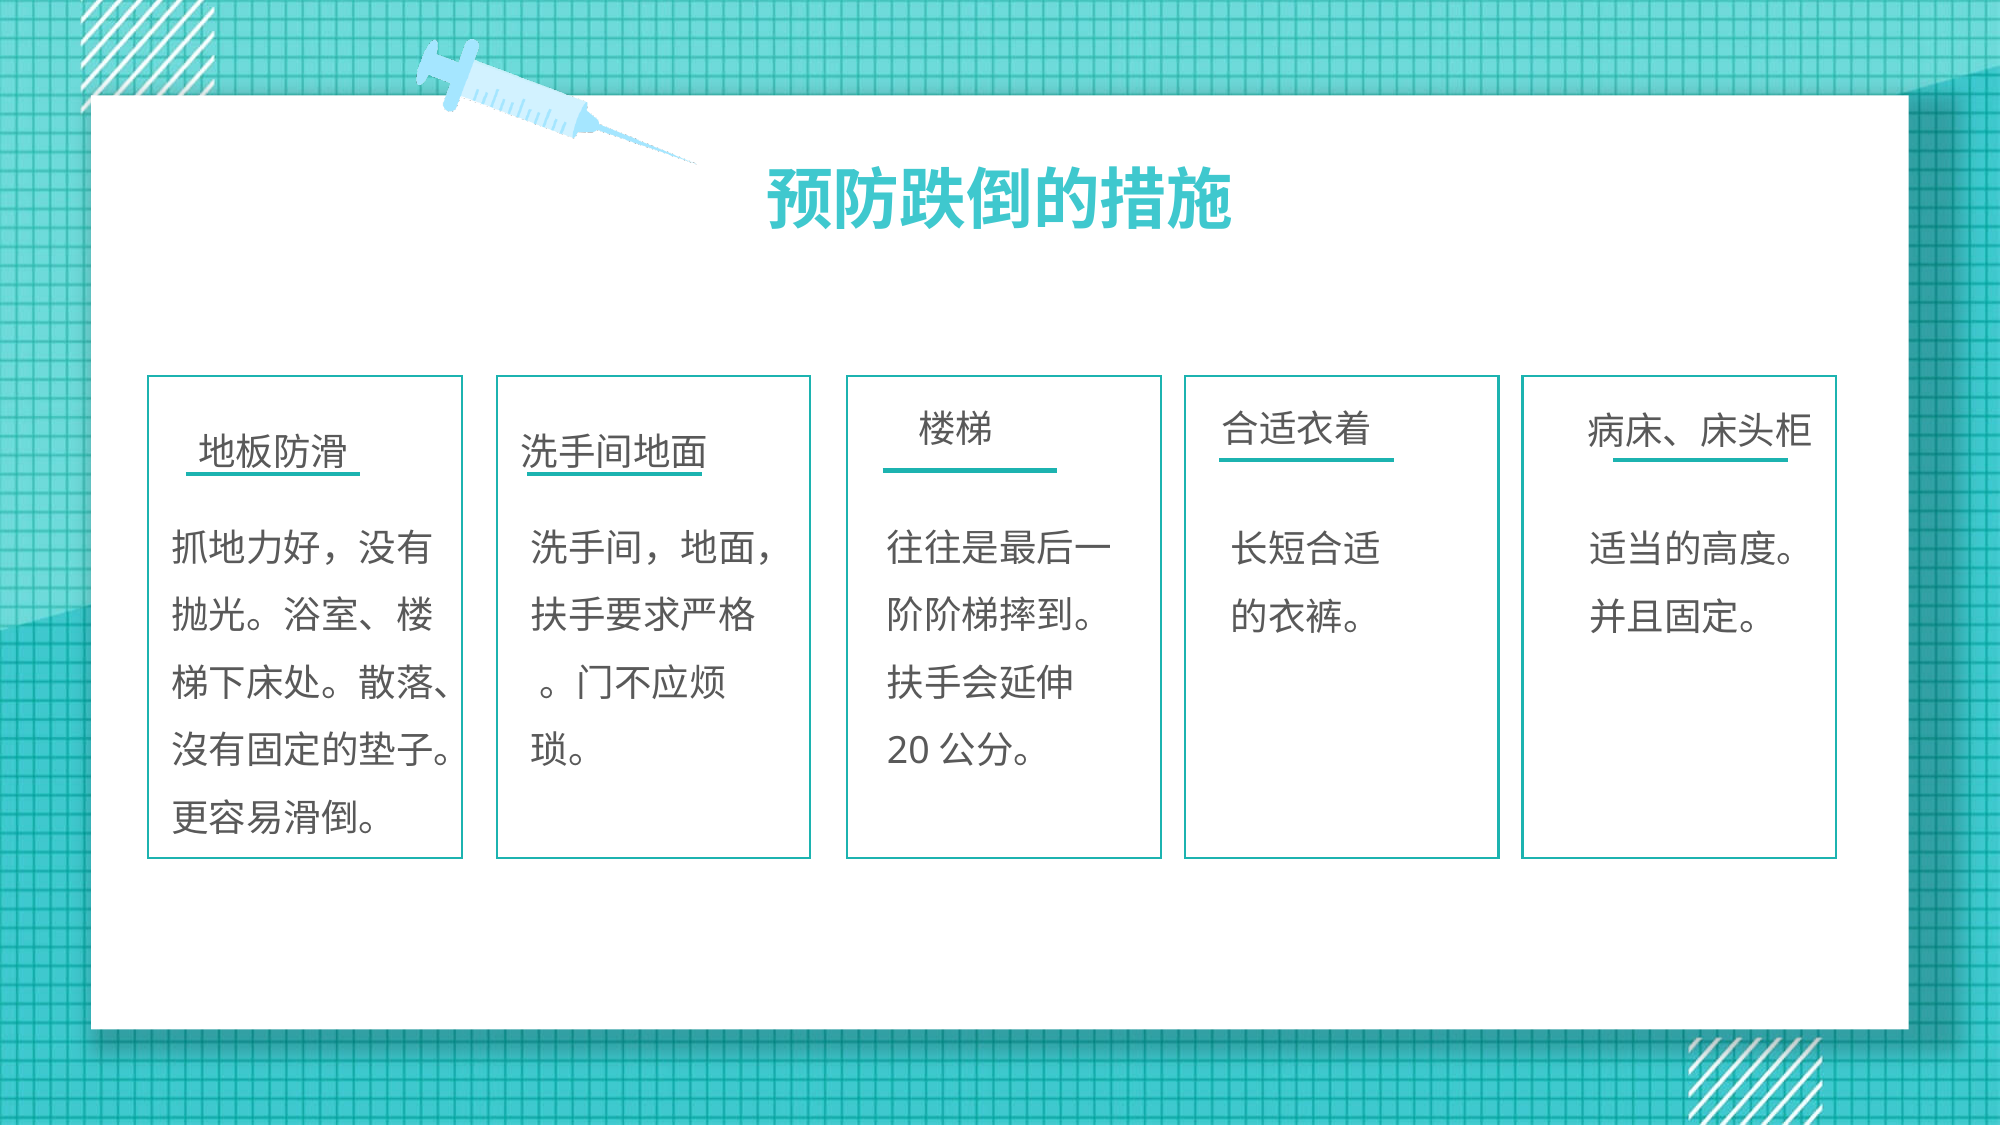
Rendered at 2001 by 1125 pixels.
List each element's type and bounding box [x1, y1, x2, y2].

picture [0, 0, 2000, 1125]
text_box [1522, 375, 1837, 858]
text_box [496, 375, 811, 858]
text_box [1163, 375, 1499, 858]
text_box [838, 375, 1161, 858]
text_box [148, 375, 462, 858]
